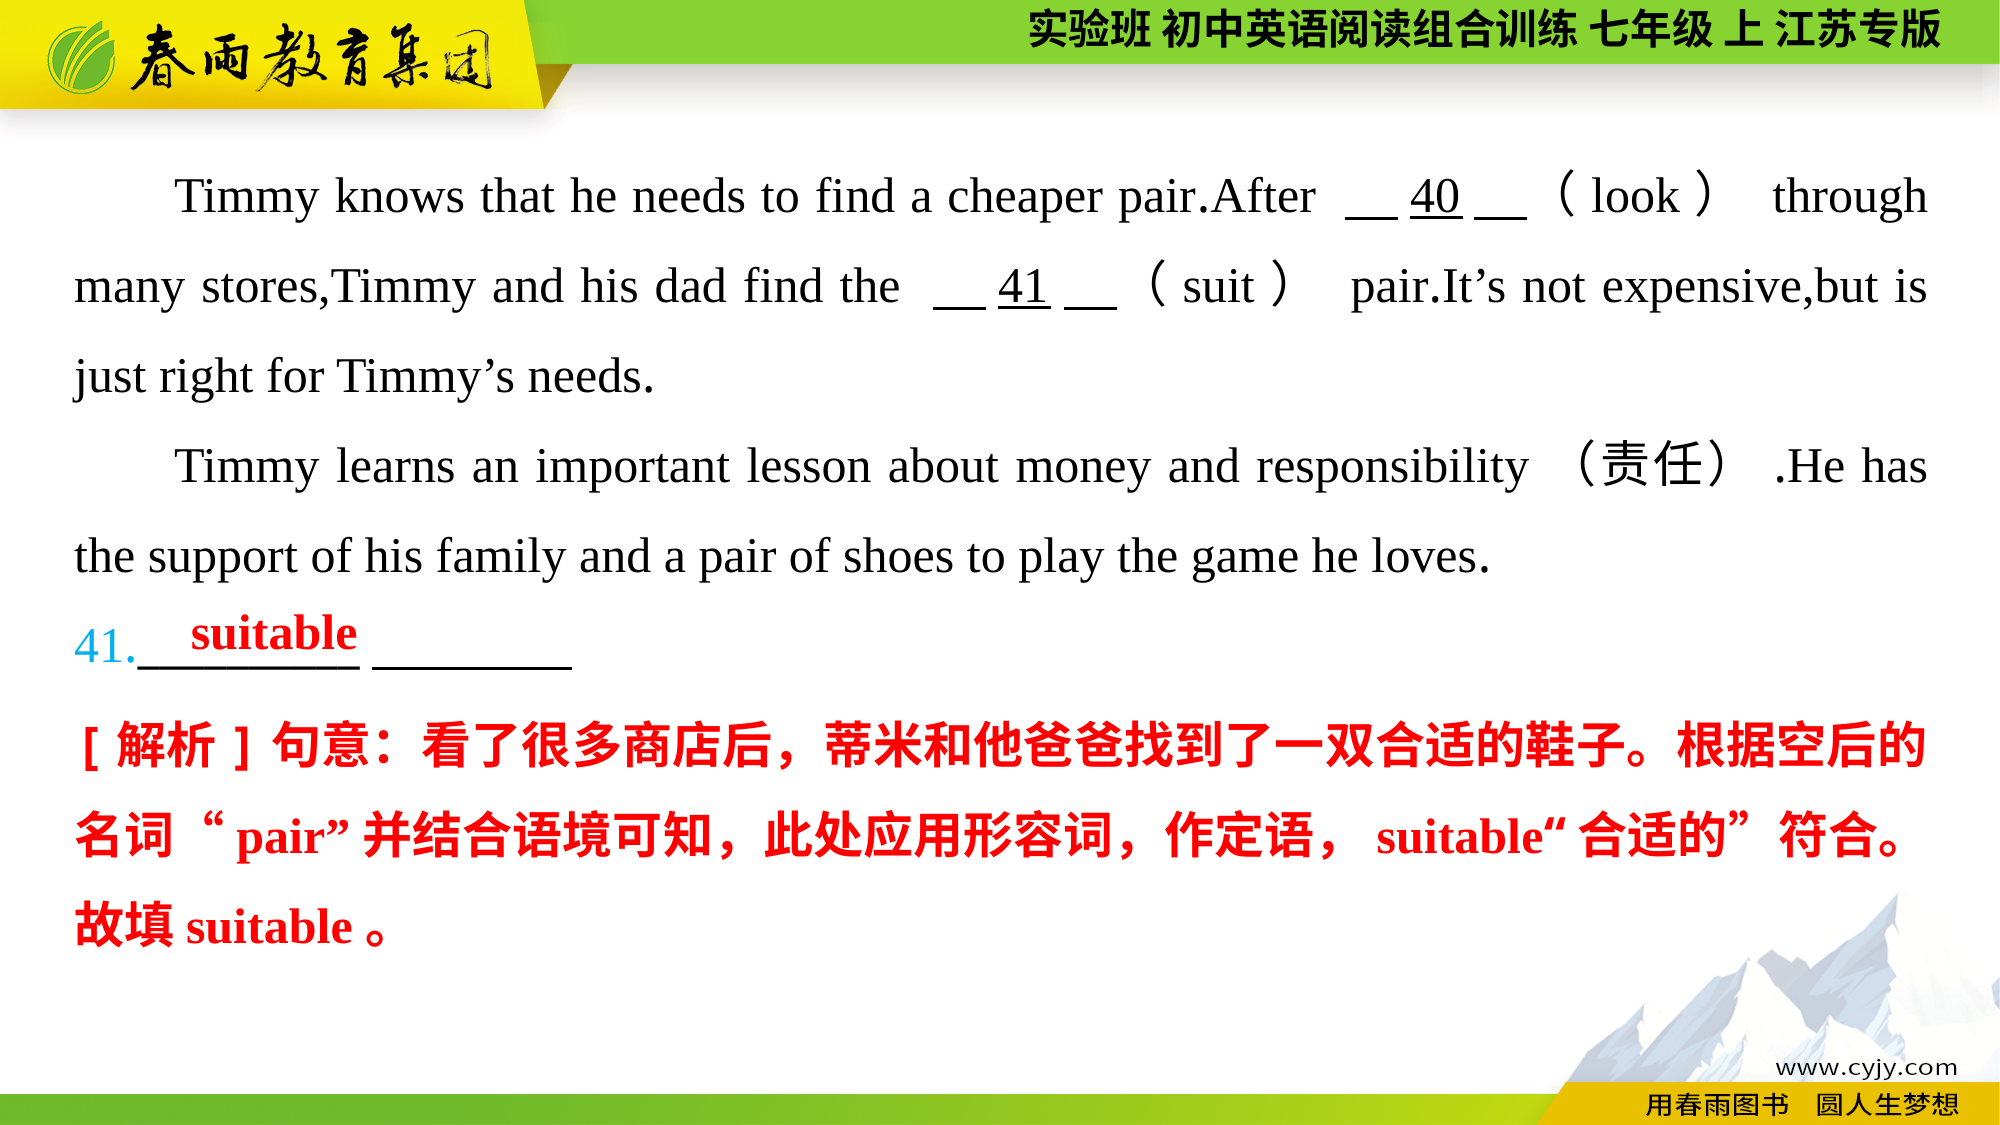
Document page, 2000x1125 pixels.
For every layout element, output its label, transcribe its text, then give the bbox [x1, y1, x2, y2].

text_box [解析]句意：看了很多商店后，蒂米和他爸爸找到了一双合适的鞋子。根据空后的名词“pair”并结合语境可知，此处应用形容词，作定语，suitable“合适的”符合。故填suitable。 [59, 675, 1944, 961]
picture [0, 0, 2000, 1125]
list Timmy knows that he needs to find a cheaper pair.After 40 （look） through many stores,Timmy and his dad find the 41 （suit） pair.It’s not expensive,but is just right for Timmy’s needs. Timmy learns an important lesson about money and responsibility（责任）.He has the support of his family and a pair of shoes to play the game he loves. 41.__________ [59, 125, 1944, 675]
text_box suitable [176, 591, 373, 667]
